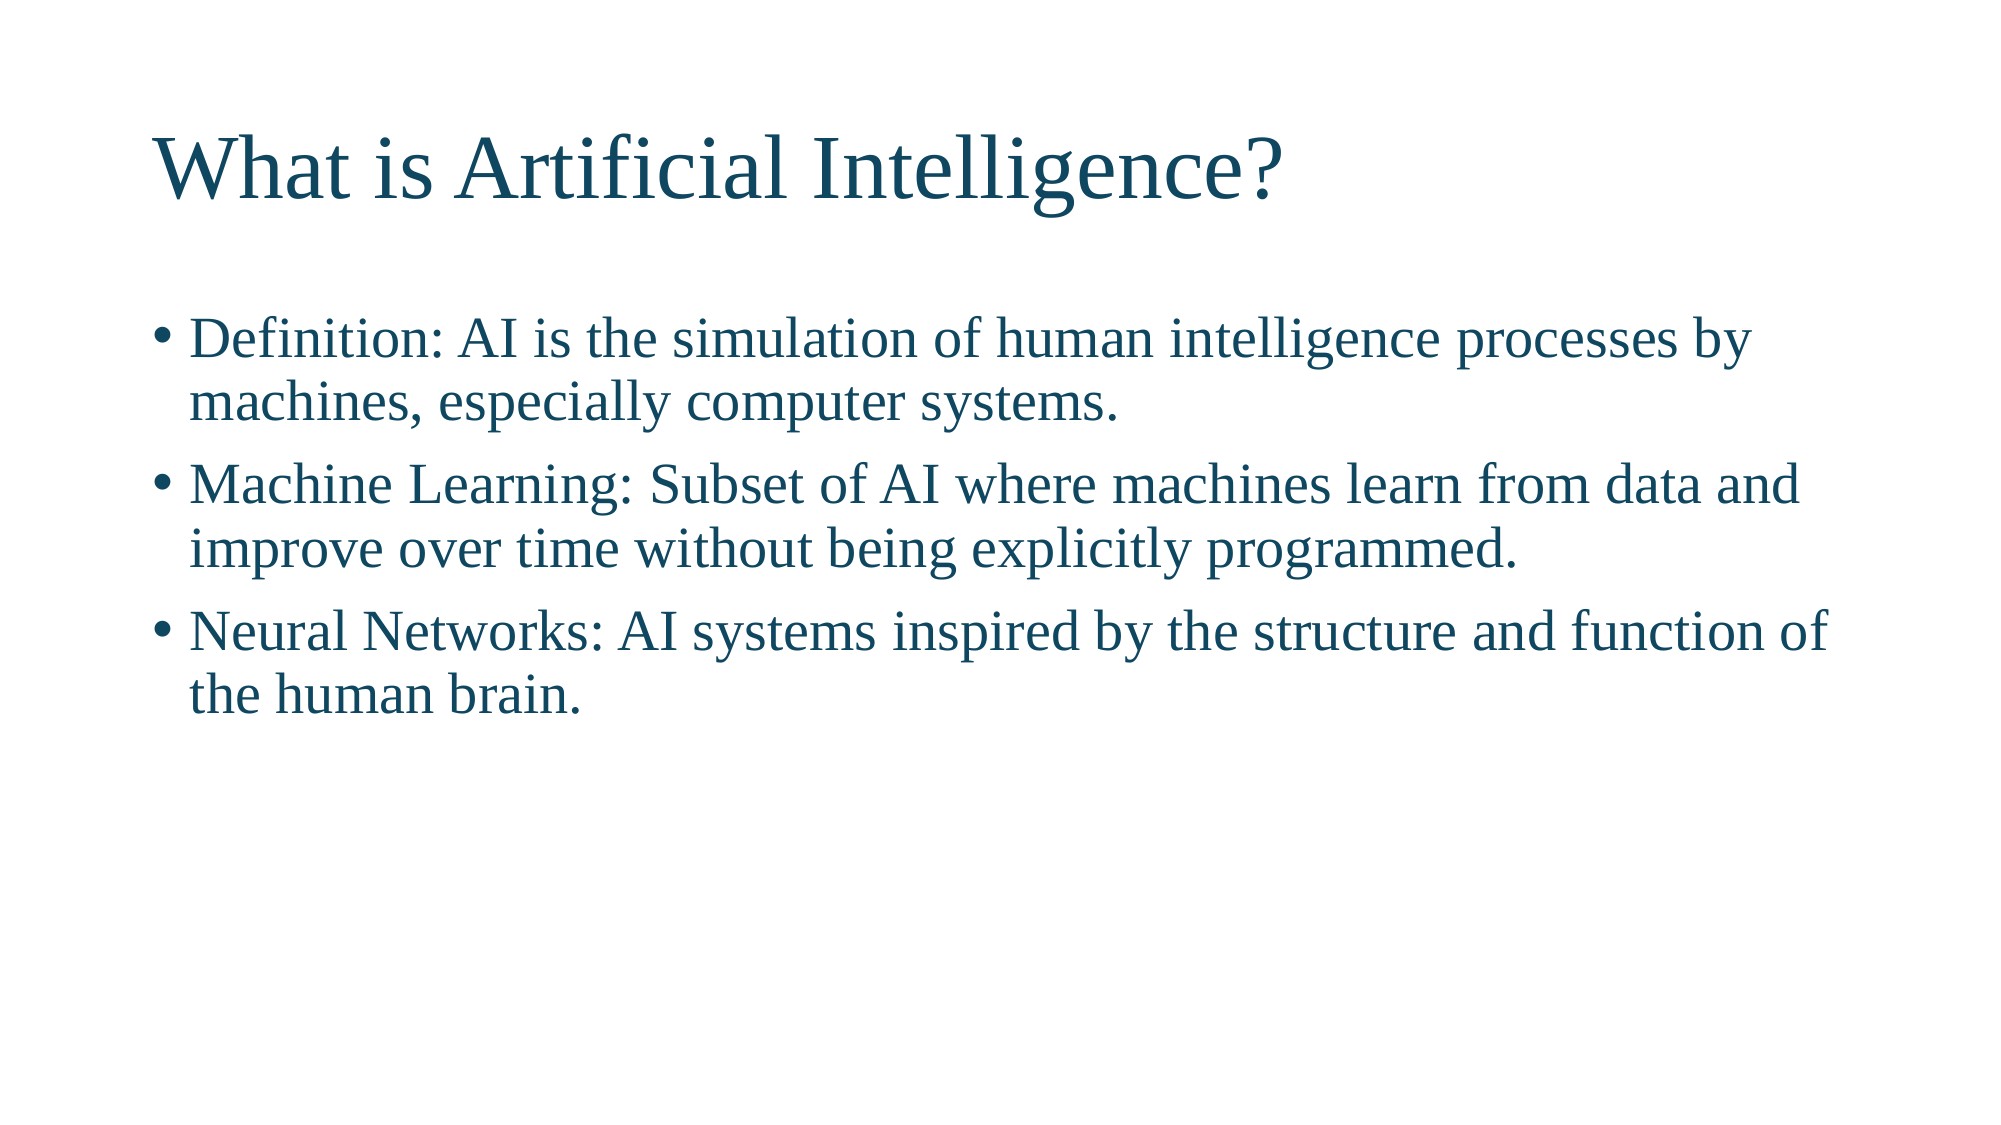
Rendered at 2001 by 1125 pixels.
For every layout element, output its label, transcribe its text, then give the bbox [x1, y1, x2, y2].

title What is Artificial Intelligence? [137, 59, 1863, 278]
list Definition: AI is the simulation of human intelligence processes by machines, especially computer systems. Machine Learning: Subset of AI where machines learn from data and improve over time without being explicitly programmed. Neural Networks: AI systems inspired by the structure and function of the human brain. [137, 299, 1863, 1014]
